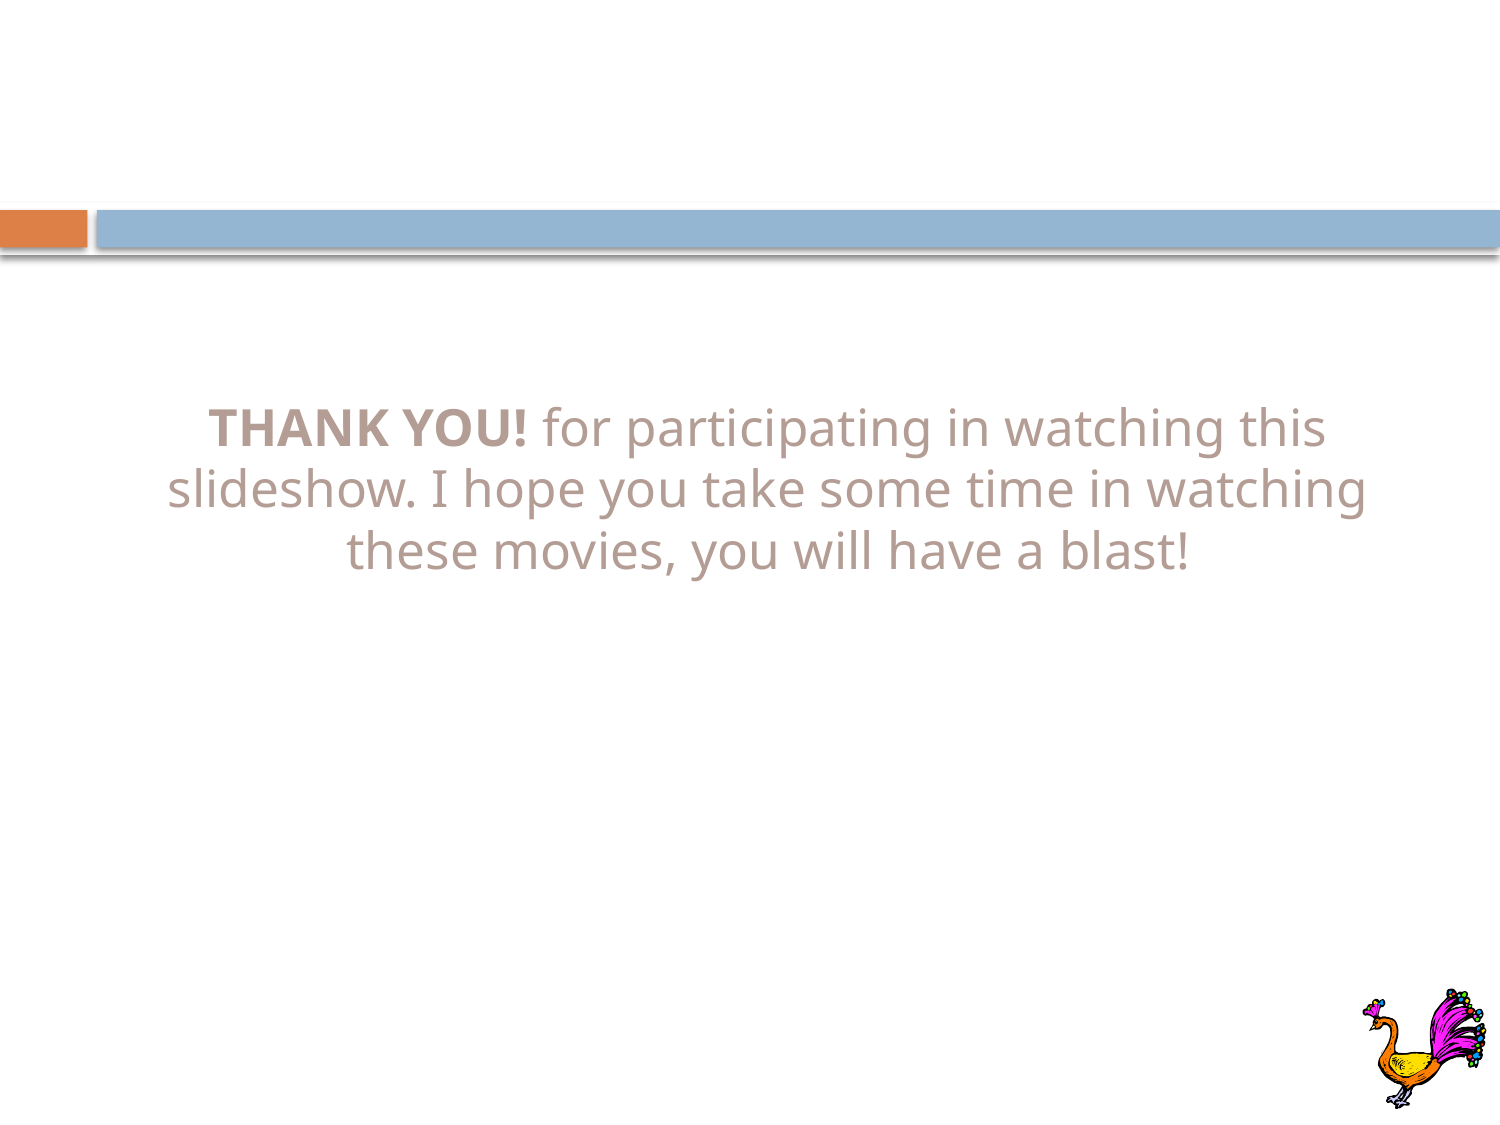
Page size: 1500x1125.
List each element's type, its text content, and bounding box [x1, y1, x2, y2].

picture [1362, 987, 1488, 1110]
list THANK YOU! for participating in watching this slideshow. I hope you take some time in watching these movies, you will have a blast! [99, 387, 1438, 588]
